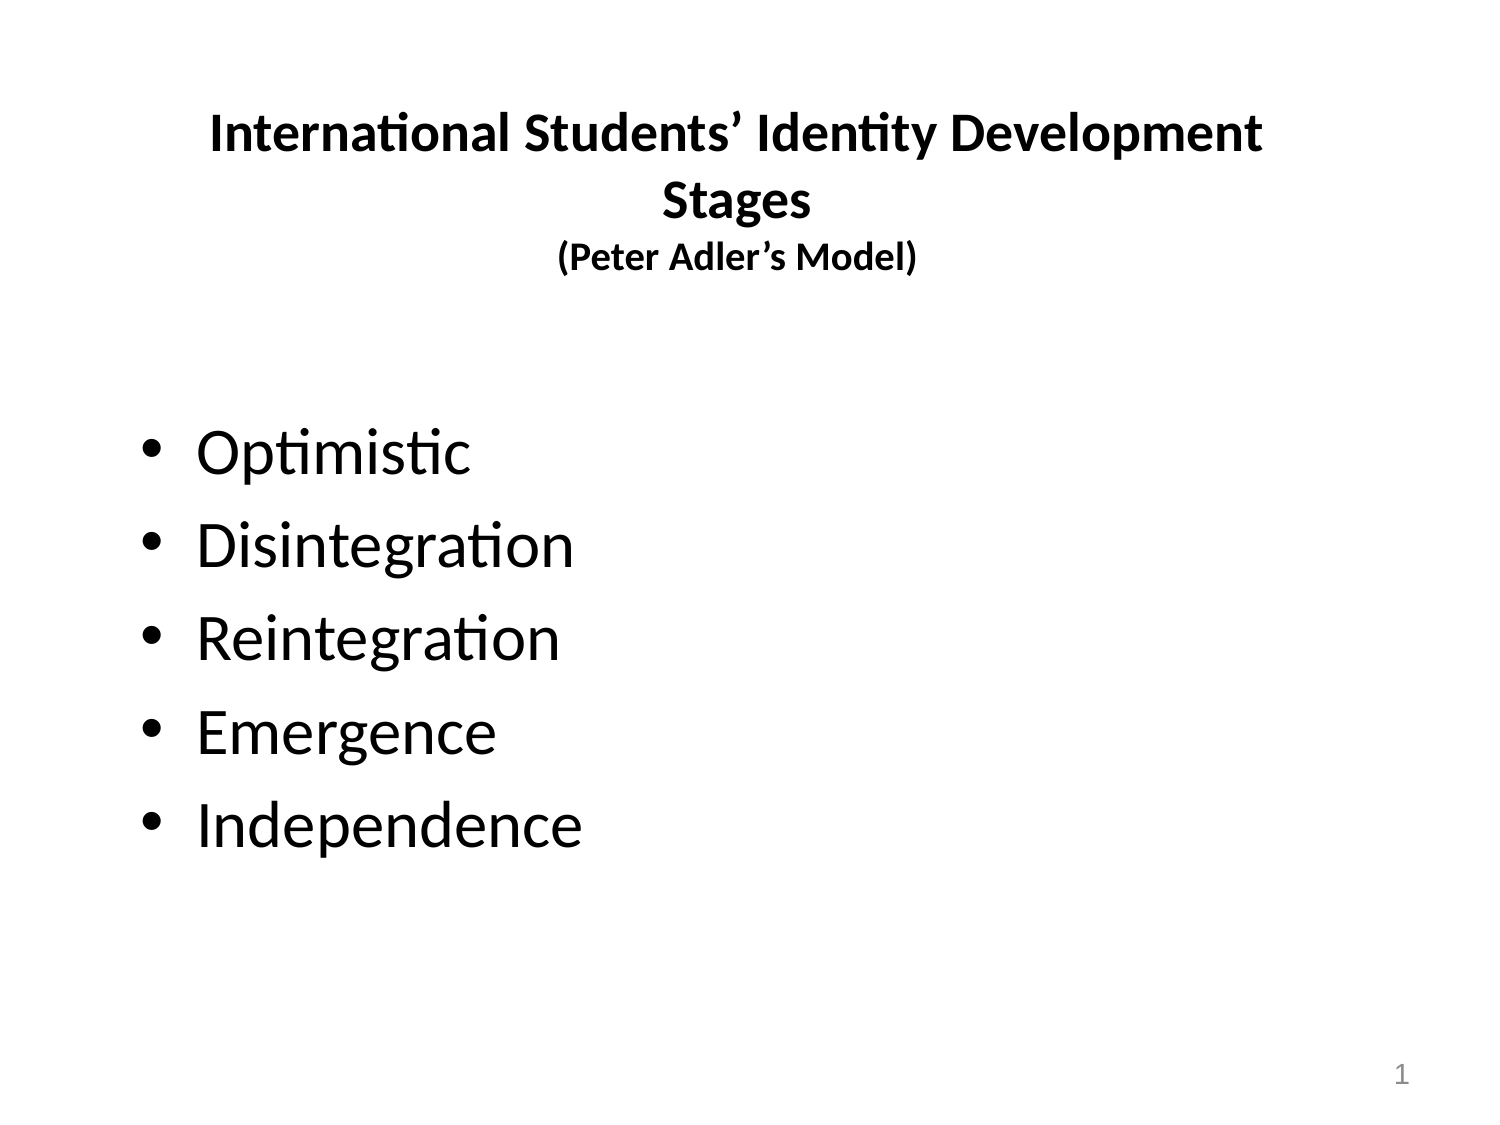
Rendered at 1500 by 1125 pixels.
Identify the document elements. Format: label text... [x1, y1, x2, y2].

list Optimistic Disintegration Reintegration Emergence Independence [125, 399, 1350, 988]
slide_number 1 [1074, 1042, 1425, 1103]
title International Students’ Identity Development Stages (Peter Adler’s Model) [125, 87, 1350, 288]
